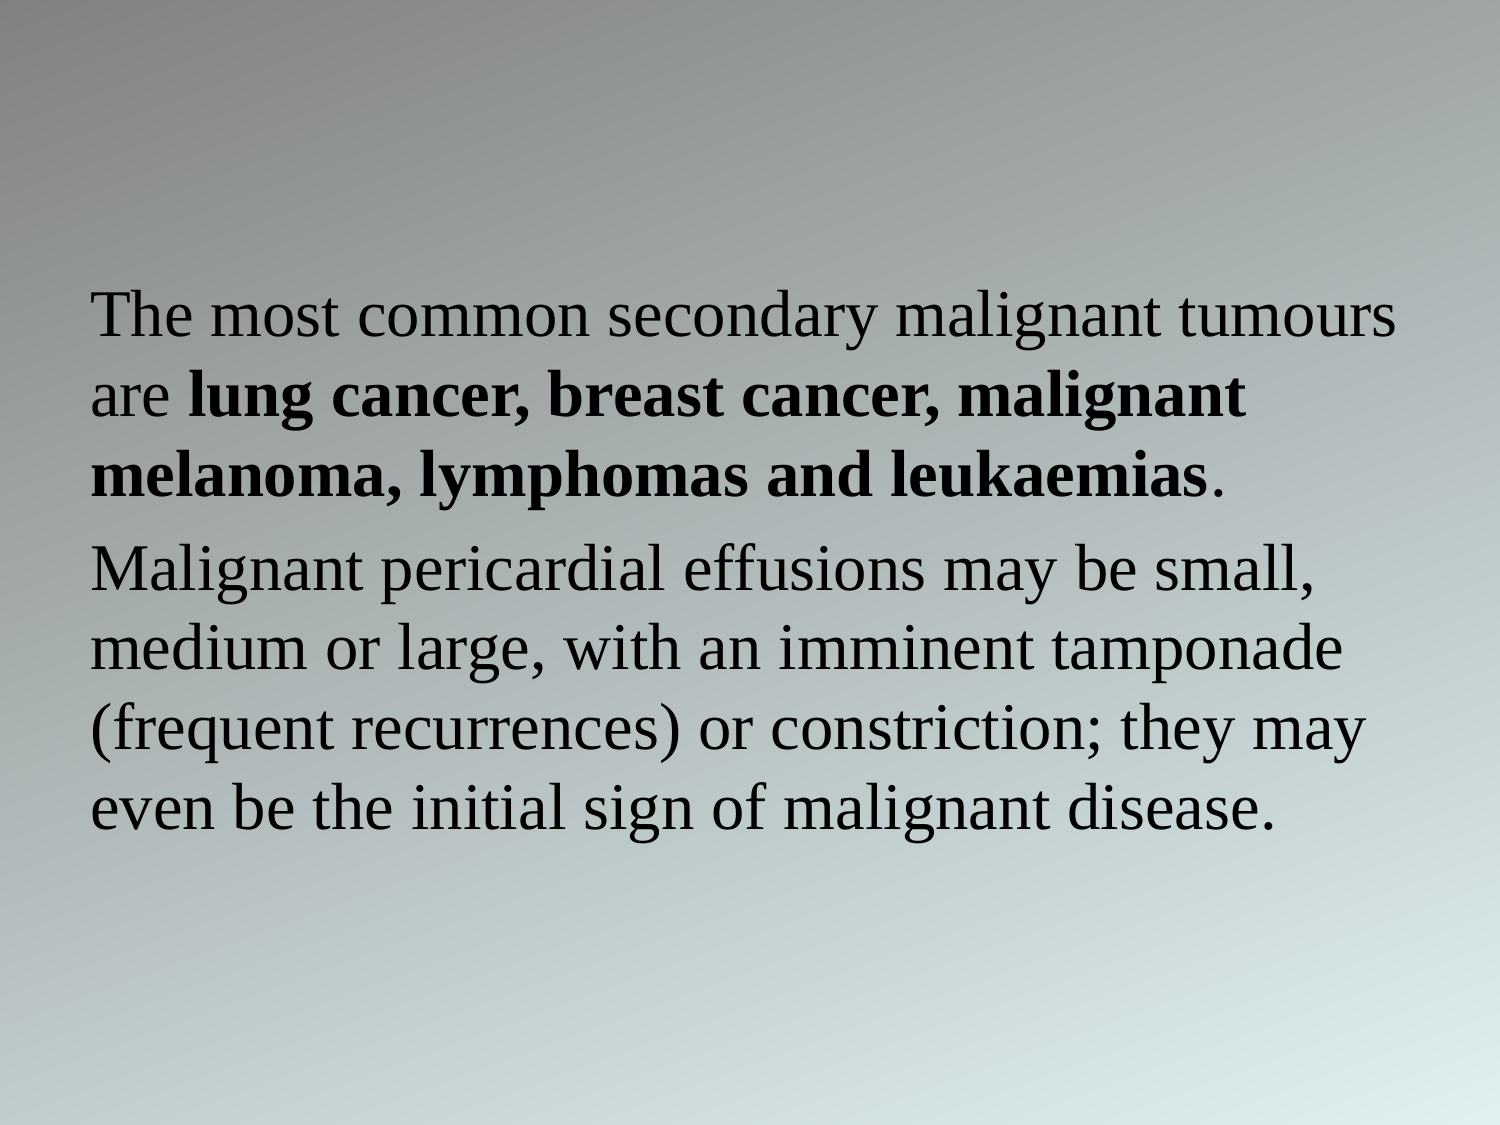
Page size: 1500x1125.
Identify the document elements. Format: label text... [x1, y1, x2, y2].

list The most common secondary malignant tumours are lung cancer, breast cancer, malignant melanoma, lymphomas and leukaemias. Malignant pericardial effusions may be small, medium or large, with an imminent tamponade (frequent recurrences) or constriction; they may even be the initial sign of malignant disease. [75, 262, 1425, 1005]
